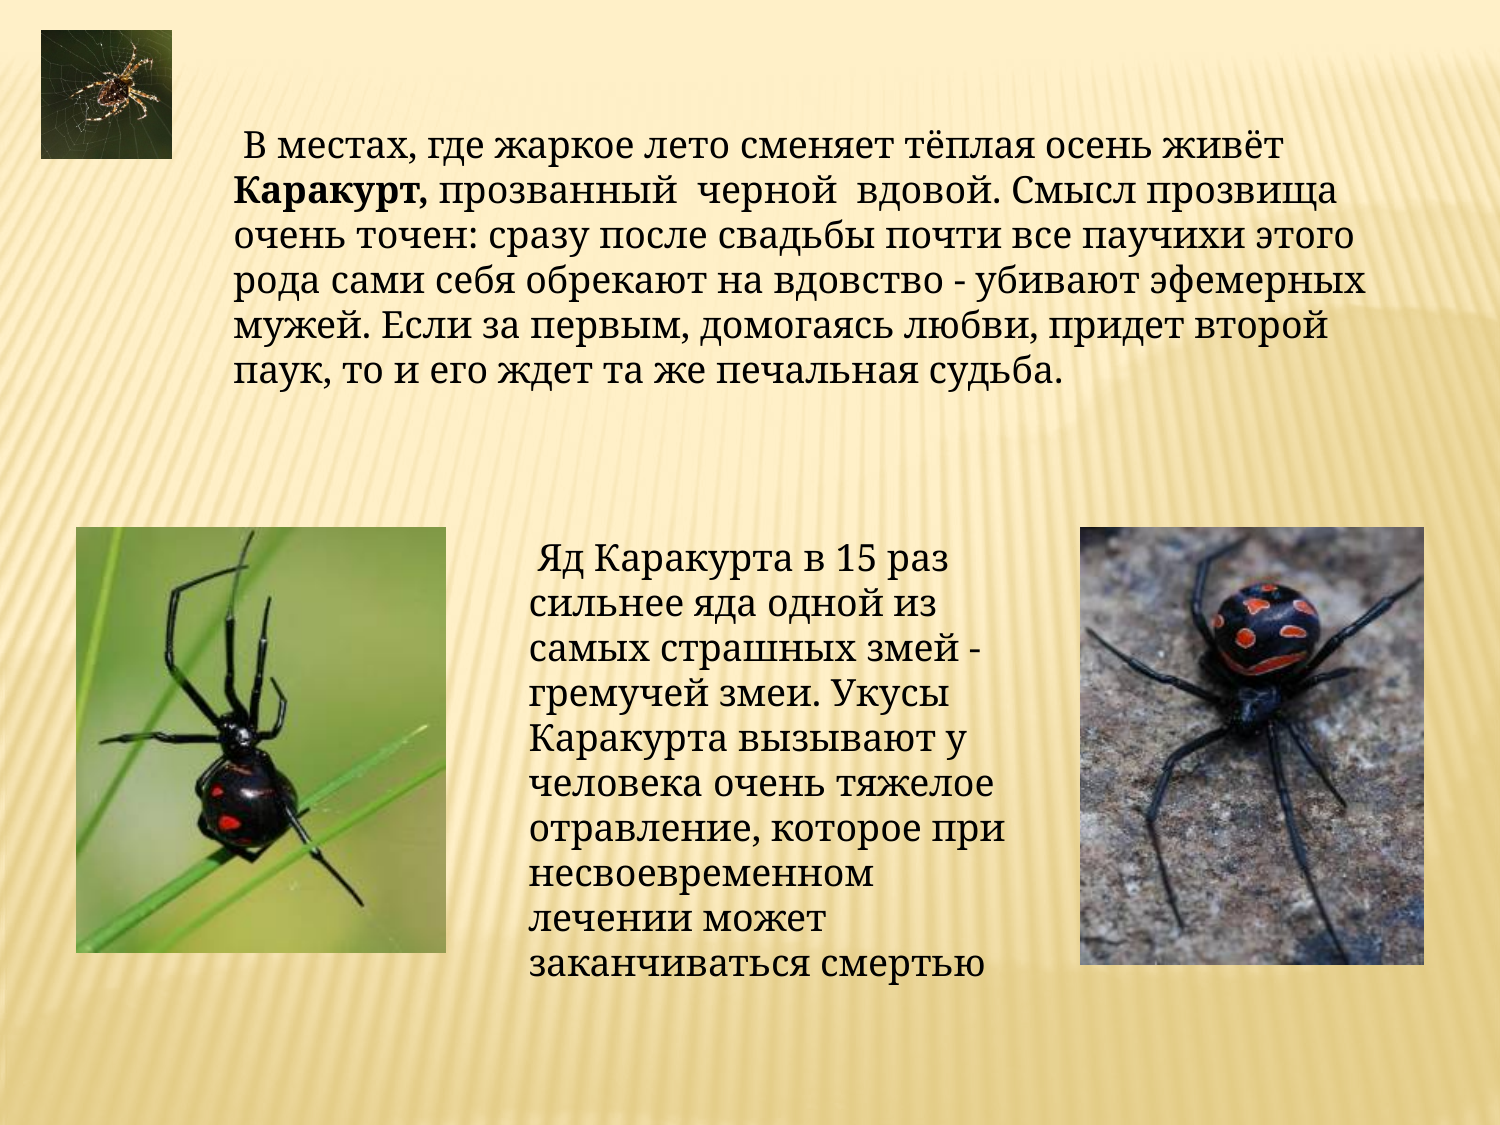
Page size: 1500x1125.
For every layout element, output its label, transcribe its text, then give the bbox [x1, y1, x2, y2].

picture [76, 526, 447, 953]
text_box В местах, где жаркое лето сменяет тёплая осень живёт Каракурт, прозванный черной вдовой. Смысл прозвища очень точен: сразу после свадьбы почти все паучихи этого рода сами себя обрекают на вдовство - убивают эфемерных мужей. Если за первым, домогаясь любви, придет второй паук, то и его ждет та же печальная судьба. [218, 113, 1447, 444]
picture [1080, 526, 1424, 966]
text_box Яд Каракурта в 15 раз сильнее яда одной из самых страшных змей - гремучей змеи. Укусы Каракурта вызывают у человека очень тяжелое отравление, которое при несвоевременном лечении может заканчиваться смертью [513, 527, 1034, 992]
picture [40, 30, 172, 159]
